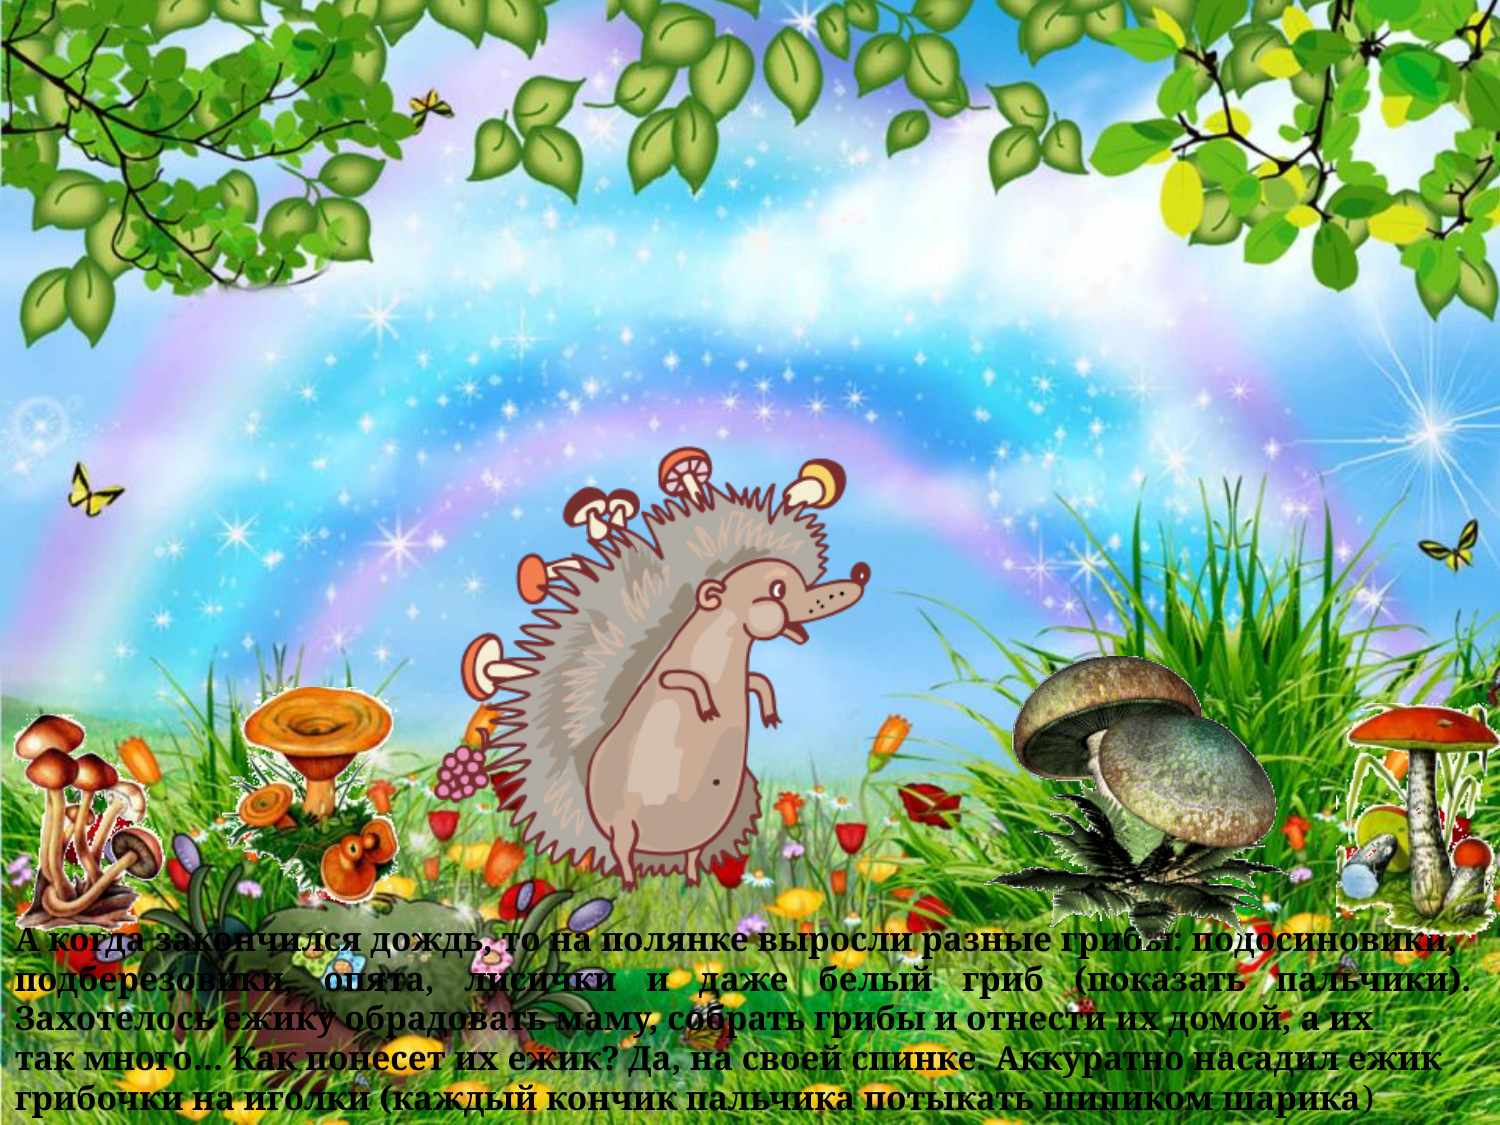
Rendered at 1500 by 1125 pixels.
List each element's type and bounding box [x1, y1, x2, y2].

picture [0, 714, 178, 940]
picture [222, 687, 411, 912]
picture [1336, 702, 1500, 938]
picture [984, 656, 1297, 950]
picture [433, 445, 872, 894]
list [0, 0, 1500, 1125]
